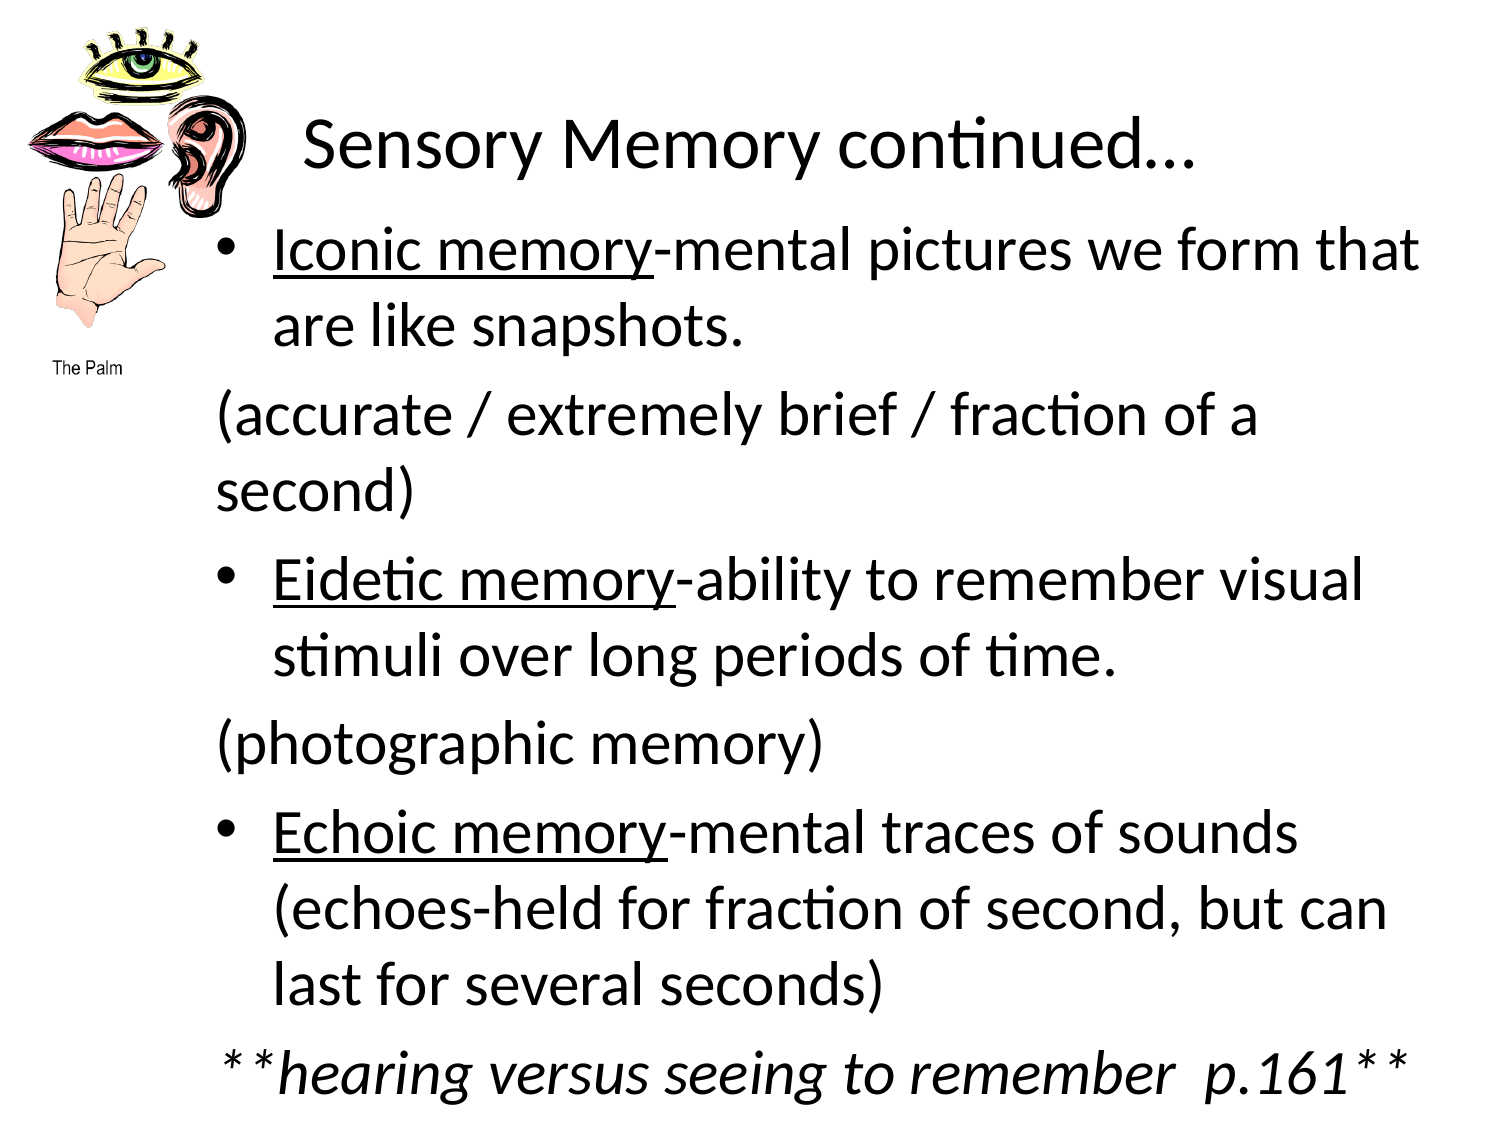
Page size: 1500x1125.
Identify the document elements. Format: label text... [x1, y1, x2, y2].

title Sensory Memory continued… [252, 45, 1425, 200]
list Iconic memory-mental pictures we form that are like snapshots. (accurate / extremely brief / fraction of a second) Eidetic memory-ability to remember visual stimuli over long periods of time. (photographic memory) Echoic memory-mental traces of sounds (echoes-held for fraction of second, but can last for several seconds) **hearing versus seeing to remember p.161** [200, 200, 1475, 1125]
picture [24, 24, 248, 376]
